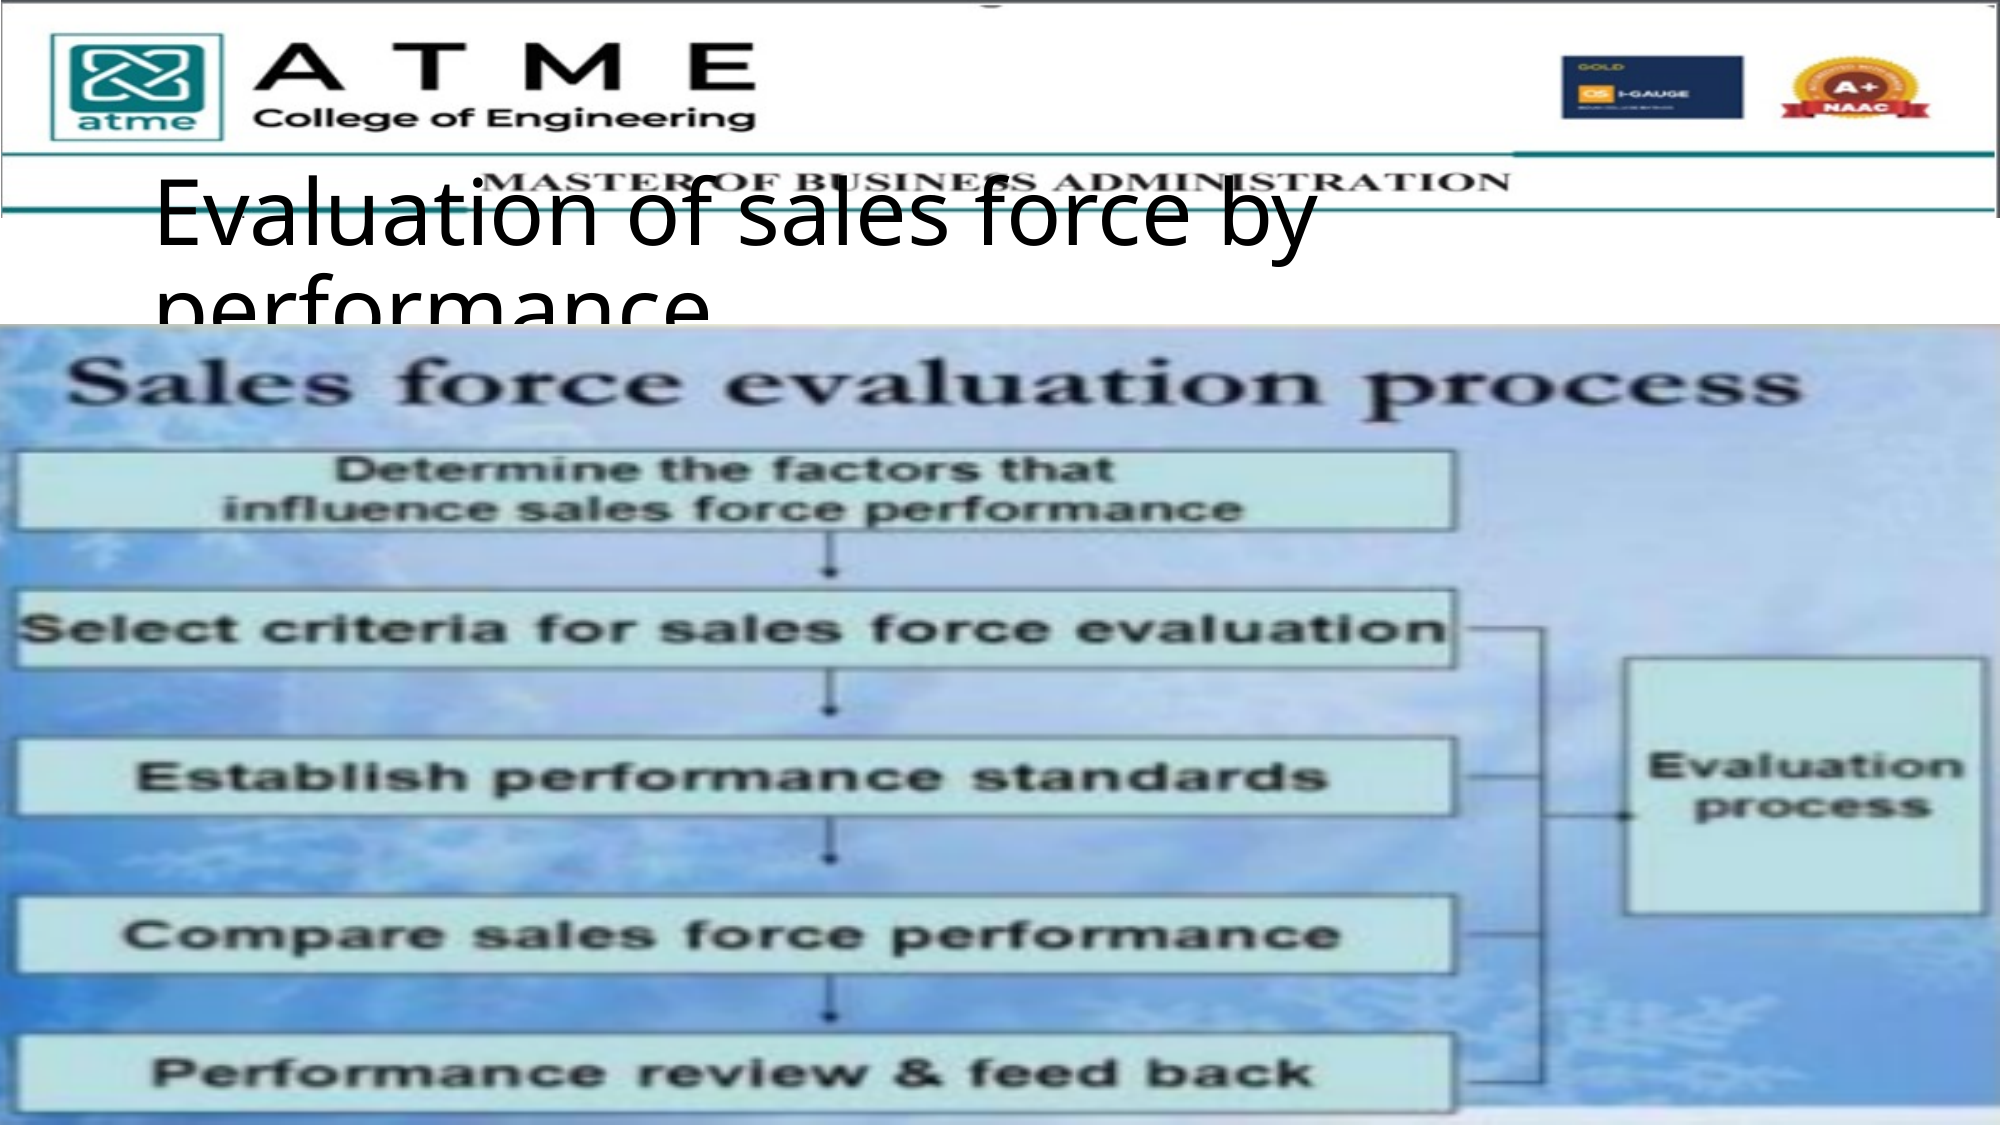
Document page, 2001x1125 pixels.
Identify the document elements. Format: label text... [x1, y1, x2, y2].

title Evaluation of sales force by performance [137, 204, 1863, 324]
picture [1, 0, 2000, 218]
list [0, 324, 2000, 1125]
